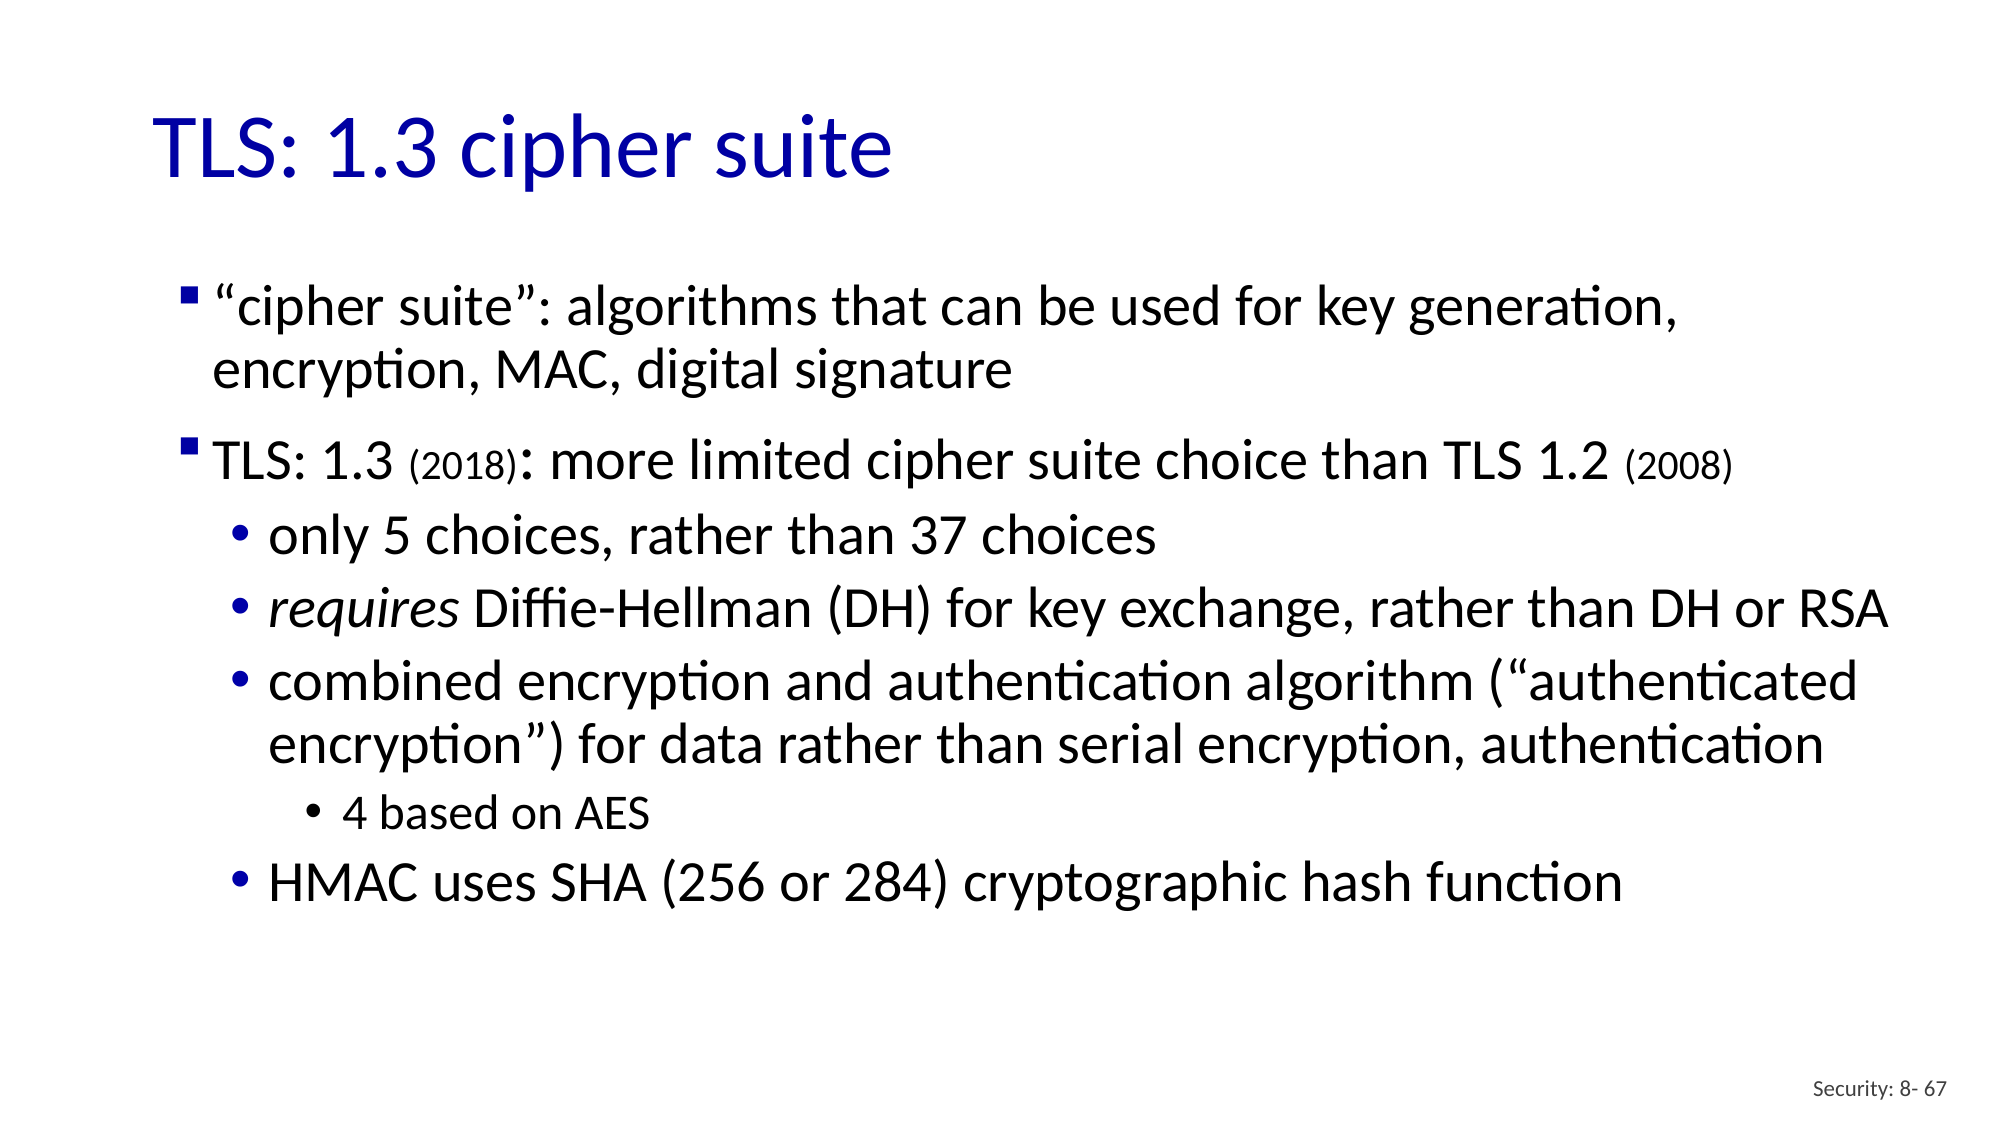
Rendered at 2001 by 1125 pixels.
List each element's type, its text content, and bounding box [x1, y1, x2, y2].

title TLS: 1.3 cipher suite [137, 74, 1863, 221]
slide_number Security: 8- 67 [1512, 1056, 1963, 1117]
list “cipher suite”: algorithms that can be used for key generation, encryption, MAC, digital signature TLS: 1.3 (2018): more limited cipher suite choice than TLS 1.2 (2008) only 5 choices, rather than 37 choices requires Diffie-Hellman (DH) for key exchange, rather than DH or RSA combined encryption and authentication algorithm (“authenticated encryption”) for data rather than serial encryption, authentication 4 based on AES HMAC uses SHA (256 or 284) cryptographic hash function [139, 267, 1920, 1068]
